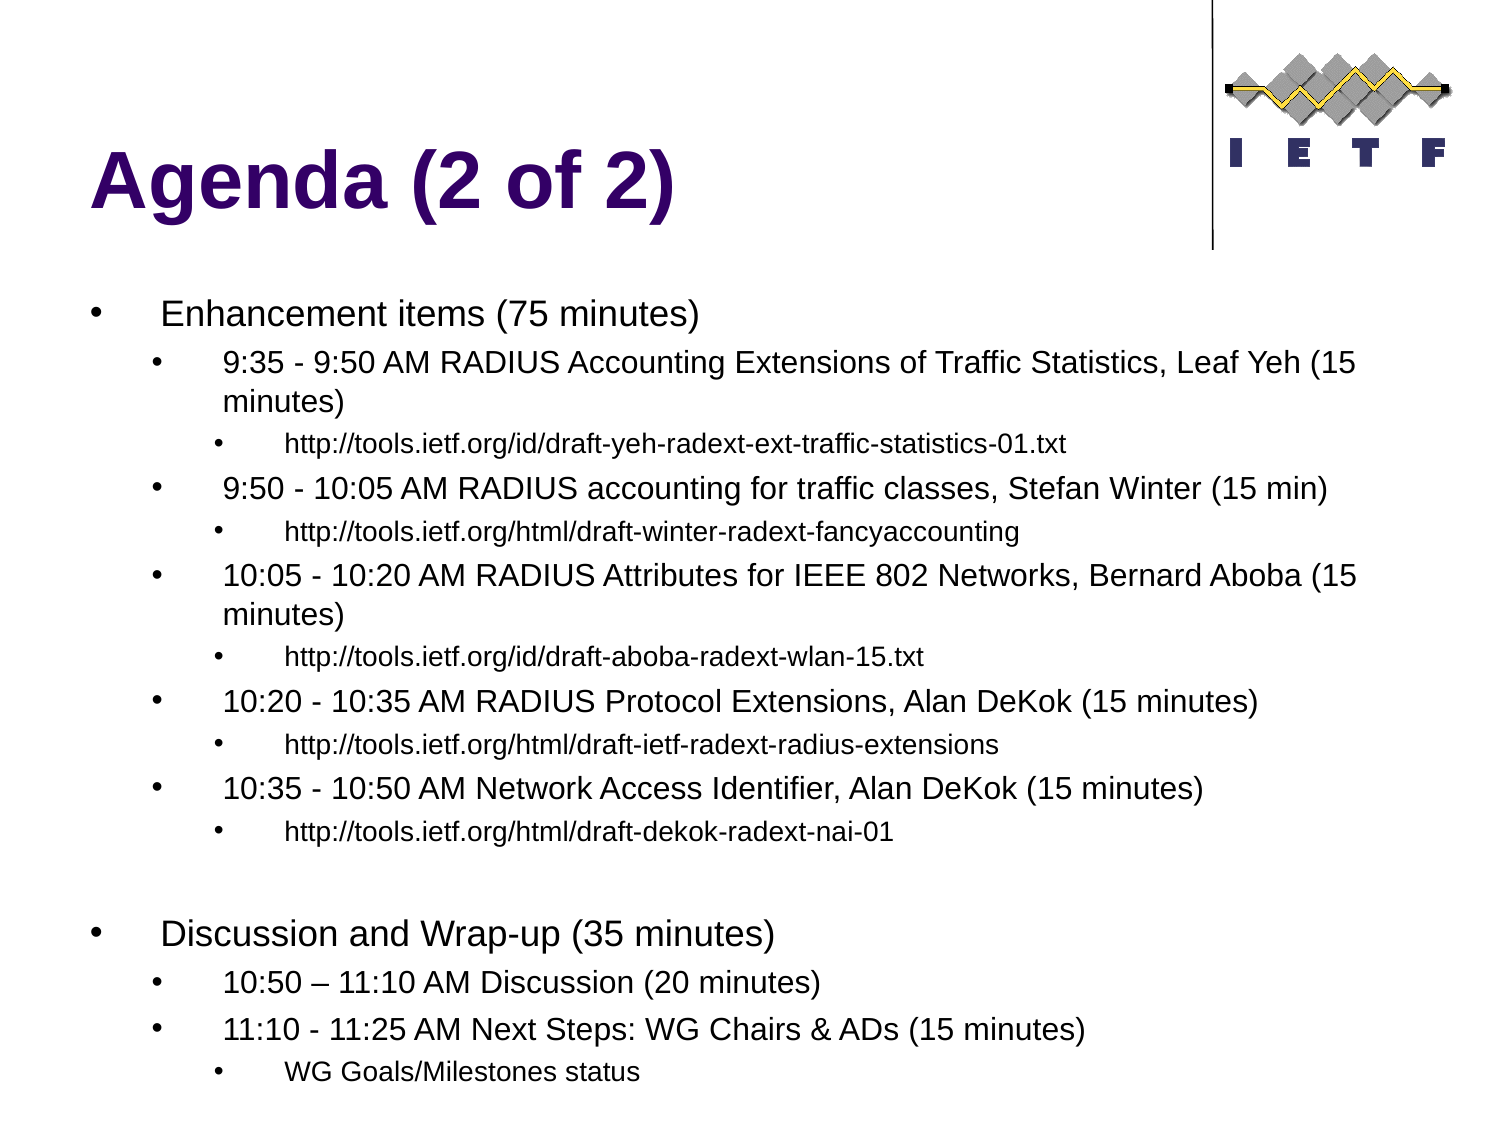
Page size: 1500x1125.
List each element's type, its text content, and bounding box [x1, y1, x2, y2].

list Enhancement items (75 minutes) 9:35 - 9:50 AM RADIUS Accounting Extensions of Traffic Statistics, Leaf Yeh (15 minutes) http://tools.ietf.org/id/draft-yeh-radext-ext-traffic-statistics-01.txt 9:50 - 10:05 AM RADIUS accounting for traffic classes, Stefan Winter (15 min) http://tools.ietf.org/html/draft-winter-radext-fancyaccounting 10:05 - 10:20 AM RADIUS Attributes for IEEE 802 Networks, Bernard Aboba (15 minutes) http://tools.ietf.org/id/draft-aboba-radext-wlan-15.txt 10:20 - 10:35 AM RADIUS Protocol Extensions, Alan DeKok (15 minutes) http://tools.ietf.org/html/draft-ietf-radext-radius-extensions 10:35 - 10:50 AM Network Access Identifier, Alan DeKok (15 minutes) http://tools.ietf.org/html/draft-dekok-radext-nai-01 Discussion and Wrap-up (35 minutes) 10:50 – 11:10 AM Discussion (20 minutes) 11:10 - 11:25 AM Next Steps: WG Chairs & ADs (15 minutes) WG Goals/Milestones status [75, 282, 1425, 1100]
title Agenda (2 of 2) [75, 20, 1200, 233]
picture [1212, 37, 1463, 181]
